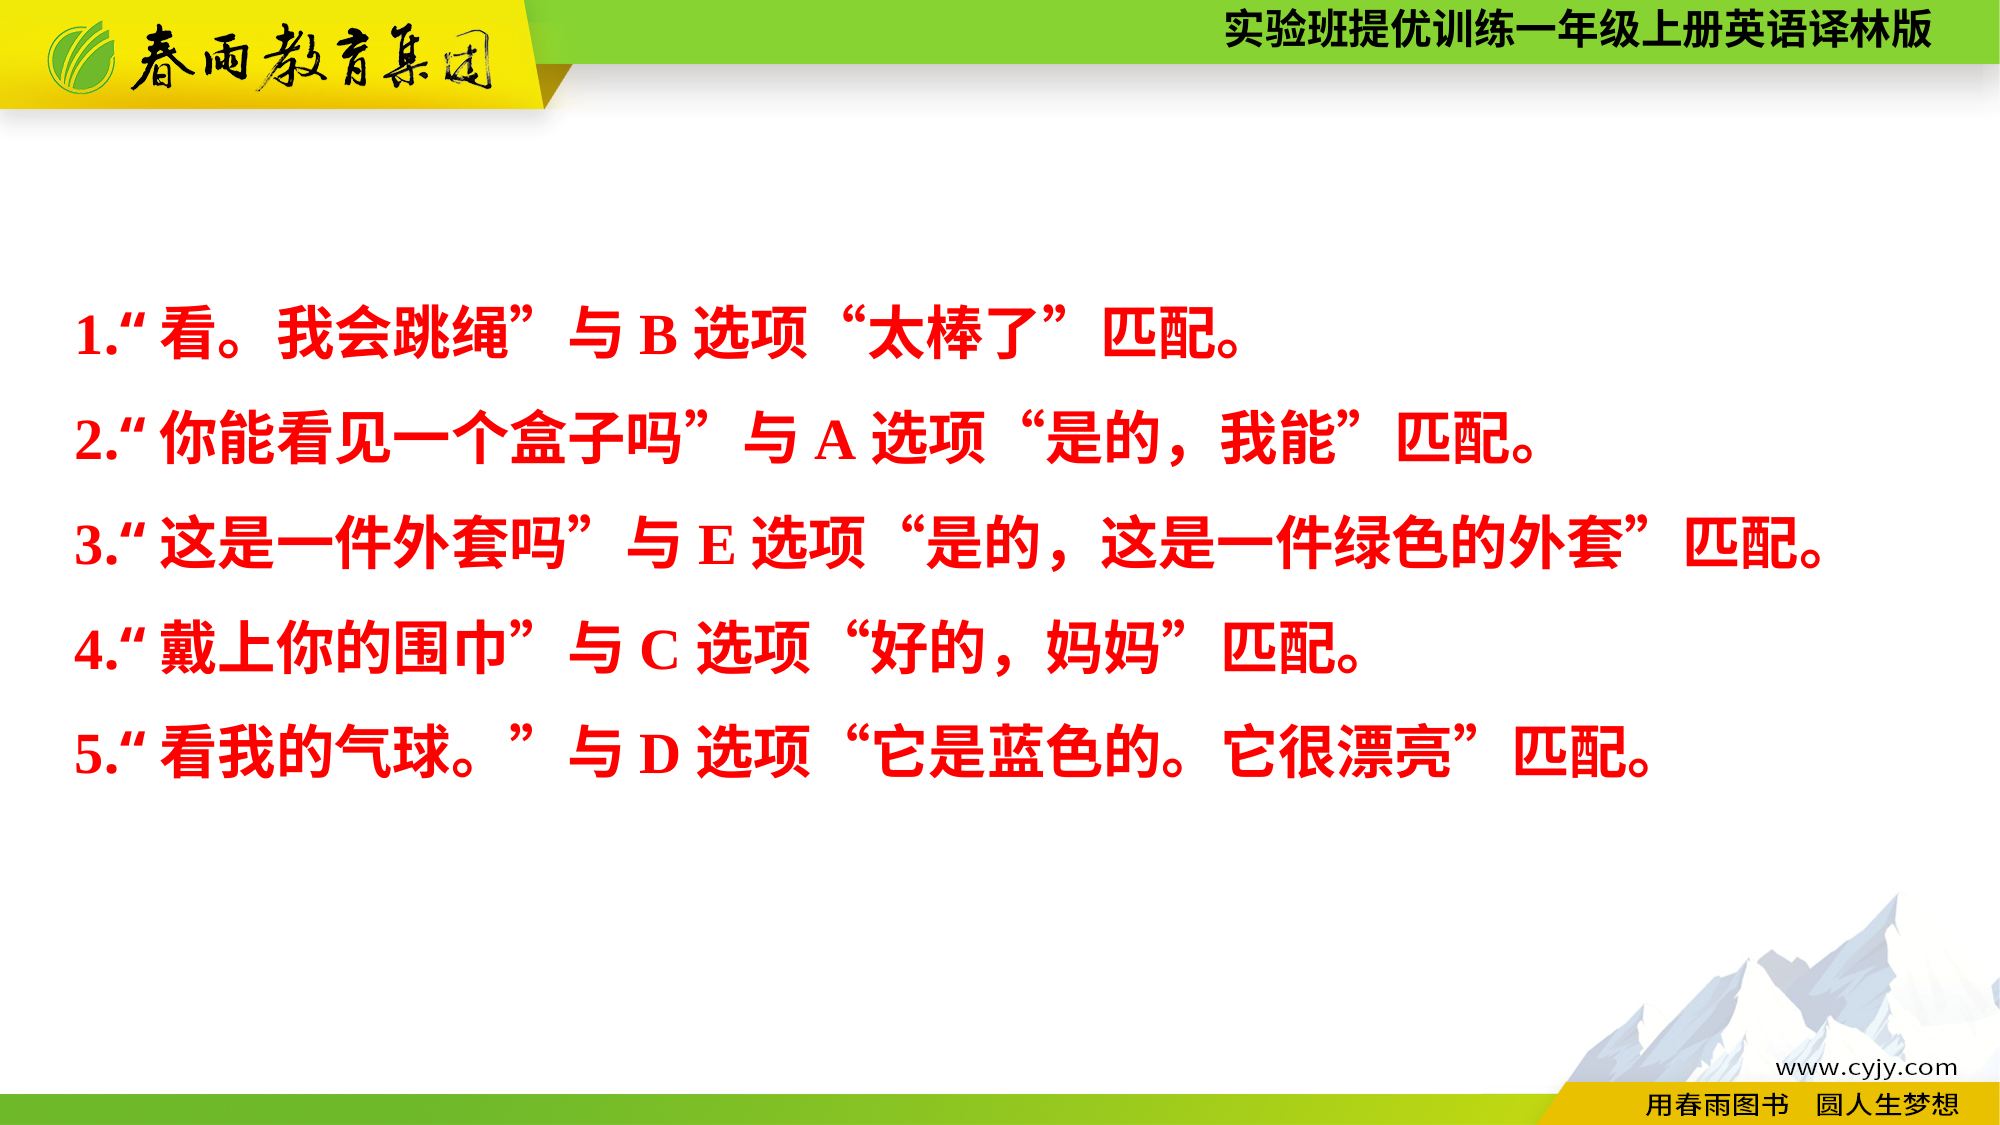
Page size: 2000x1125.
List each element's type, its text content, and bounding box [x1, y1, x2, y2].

picture [0, 0, 2000, 1125]
list 1.“看。我会跳绳”与B选项“太棒了”匹配。 2.“你能看见一个盒子吗”与A选项“是的，我能”匹配。 3.“这是一件外套吗”与E选项“是的，这是一件绿色的外套”匹配。 4.“戴上你的围巾”与C选项“好的，妈妈”匹配。 5.“看我的气球。”与D选项“它是蓝色的。它很漂亮”匹配。 [59, 253, 1944, 799]
